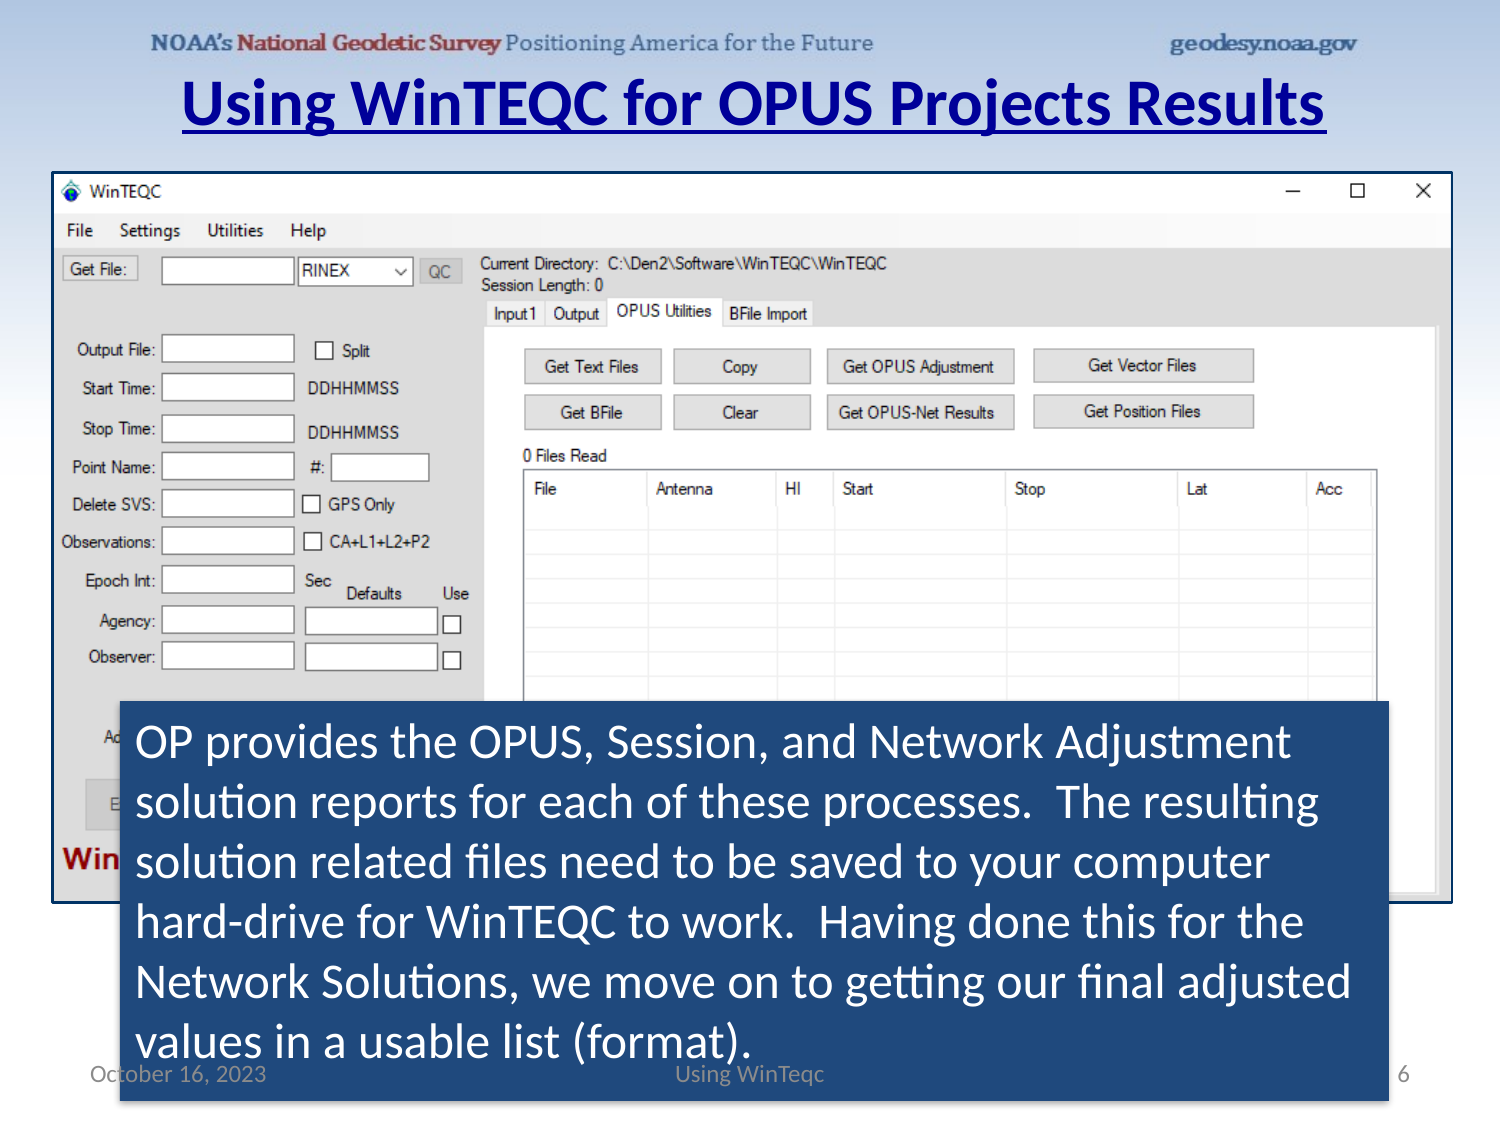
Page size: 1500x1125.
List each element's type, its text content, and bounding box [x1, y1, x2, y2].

text_box OP provides the OPUS, Session, and Network Adjustment solution reports for each of these processes. The resulting solution related files need to be saved to your computer hard-drive for WinTEQC to work. Having done this for the Network Solutions, we move on to getting our final adjusted values in a usable list (format). [119, 910, 1389, 1101]
footer Using WinTeqc [512, 1042, 988, 1103]
picture [0, 0, 1500, 1125]
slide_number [75, 1042, 425, 1103]
text_box Using WinTEQC for OPUS Projects Results [62, 46, 1446, 151]
slide_number 6 [1074, 1042, 1425, 1103]
